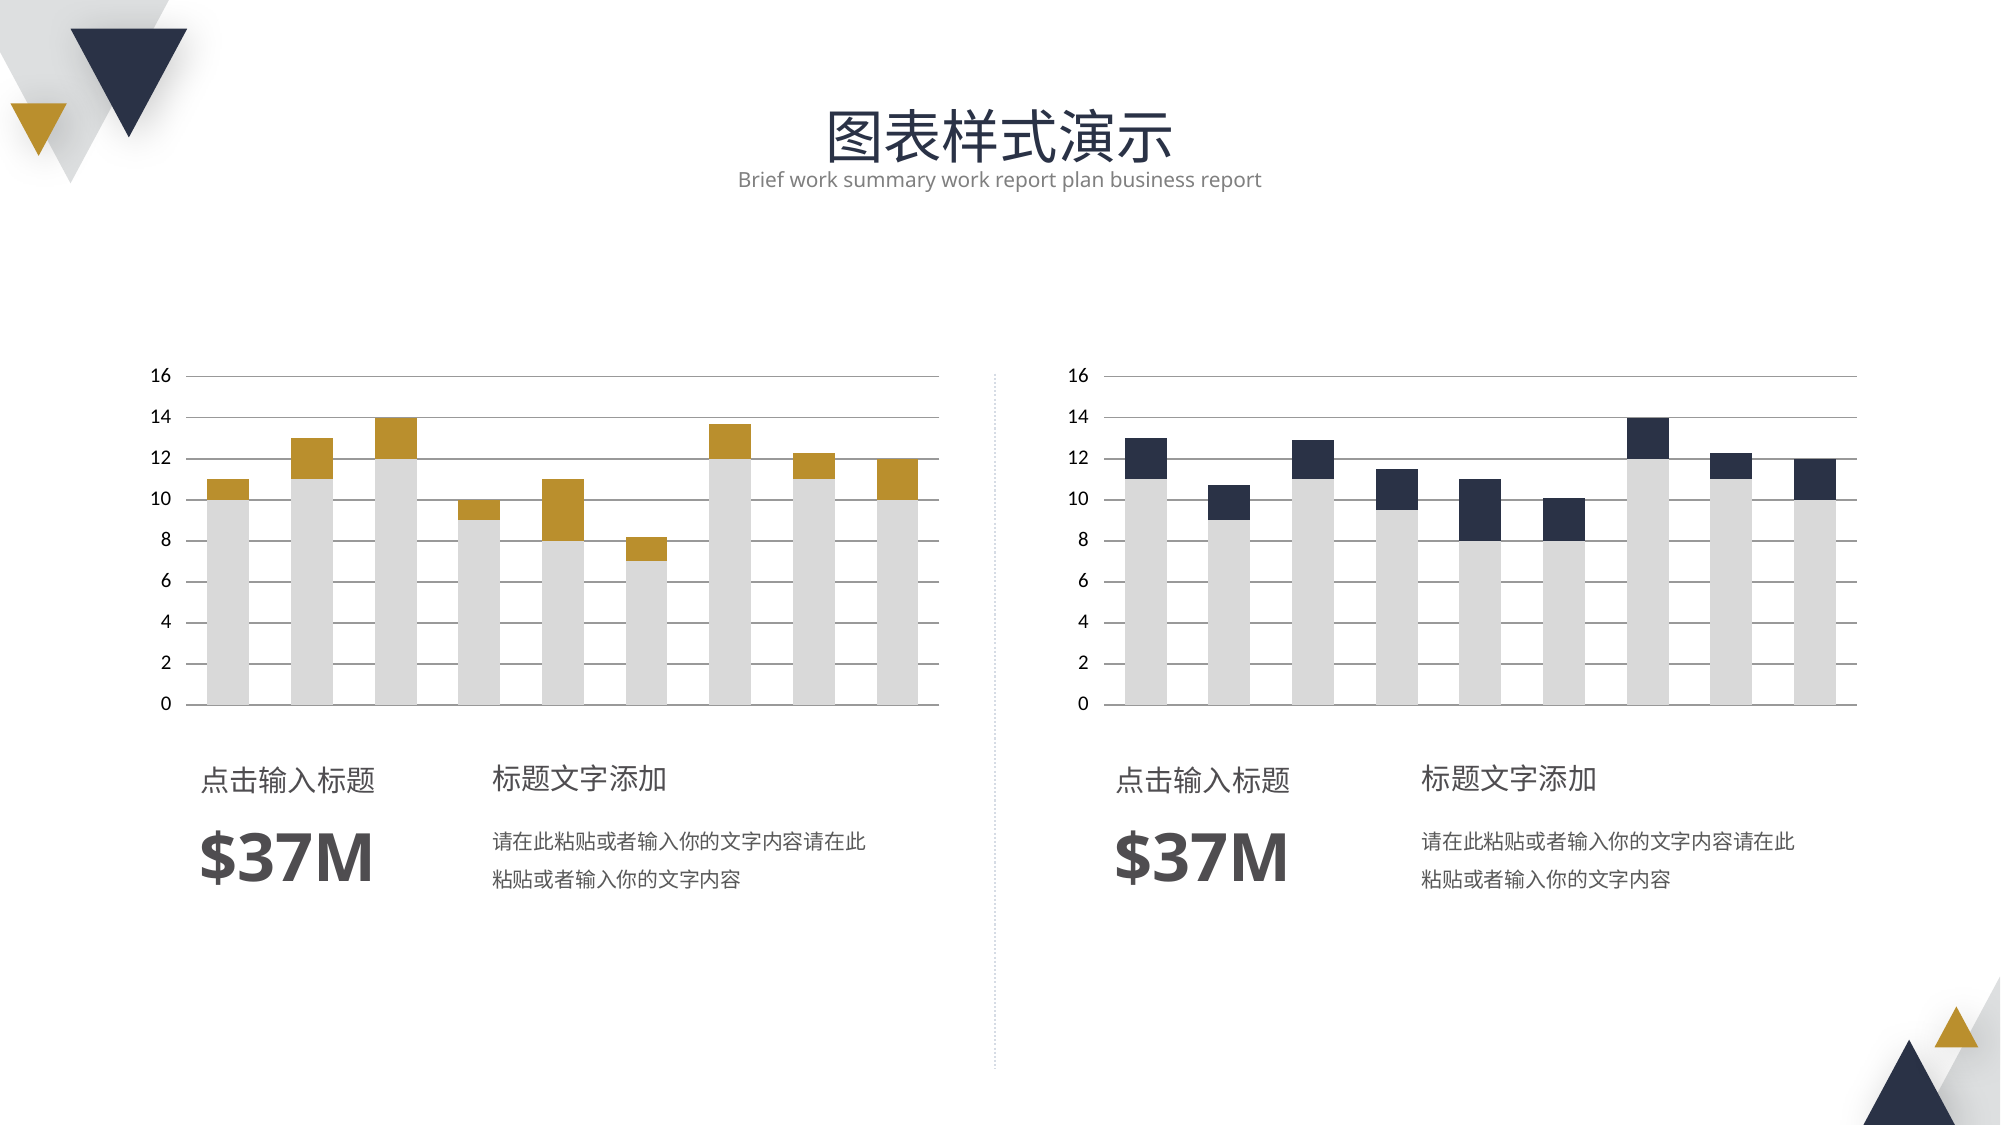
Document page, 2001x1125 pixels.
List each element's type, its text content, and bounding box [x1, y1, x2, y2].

text_box 点击输入标题 [1100, 755, 1306, 805]
text_box 请在此粘贴或者输入你的文字内容请在此粘贴或者输入你的文字内容 [1406, 808, 1821, 902]
text_box $37M [184, 807, 392, 903]
chart [133, 359, 956, 723]
text_box 点击输入标题 [185, 755, 391, 805]
chart [1050, 359, 1874, 723]
text_box 标题文字添加 [477, 752, 807, 808]
text_box $37M [1099, 807, 1307, 903]
text_box 请在此粘贴或者输入你的文字内容请在此粘贴或者输入你的文字内容 [477, 808, 891, 902]
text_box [609, 79, 1391, 198]
text_box 标题文字添加 [1406, 752, 1737, 808]
